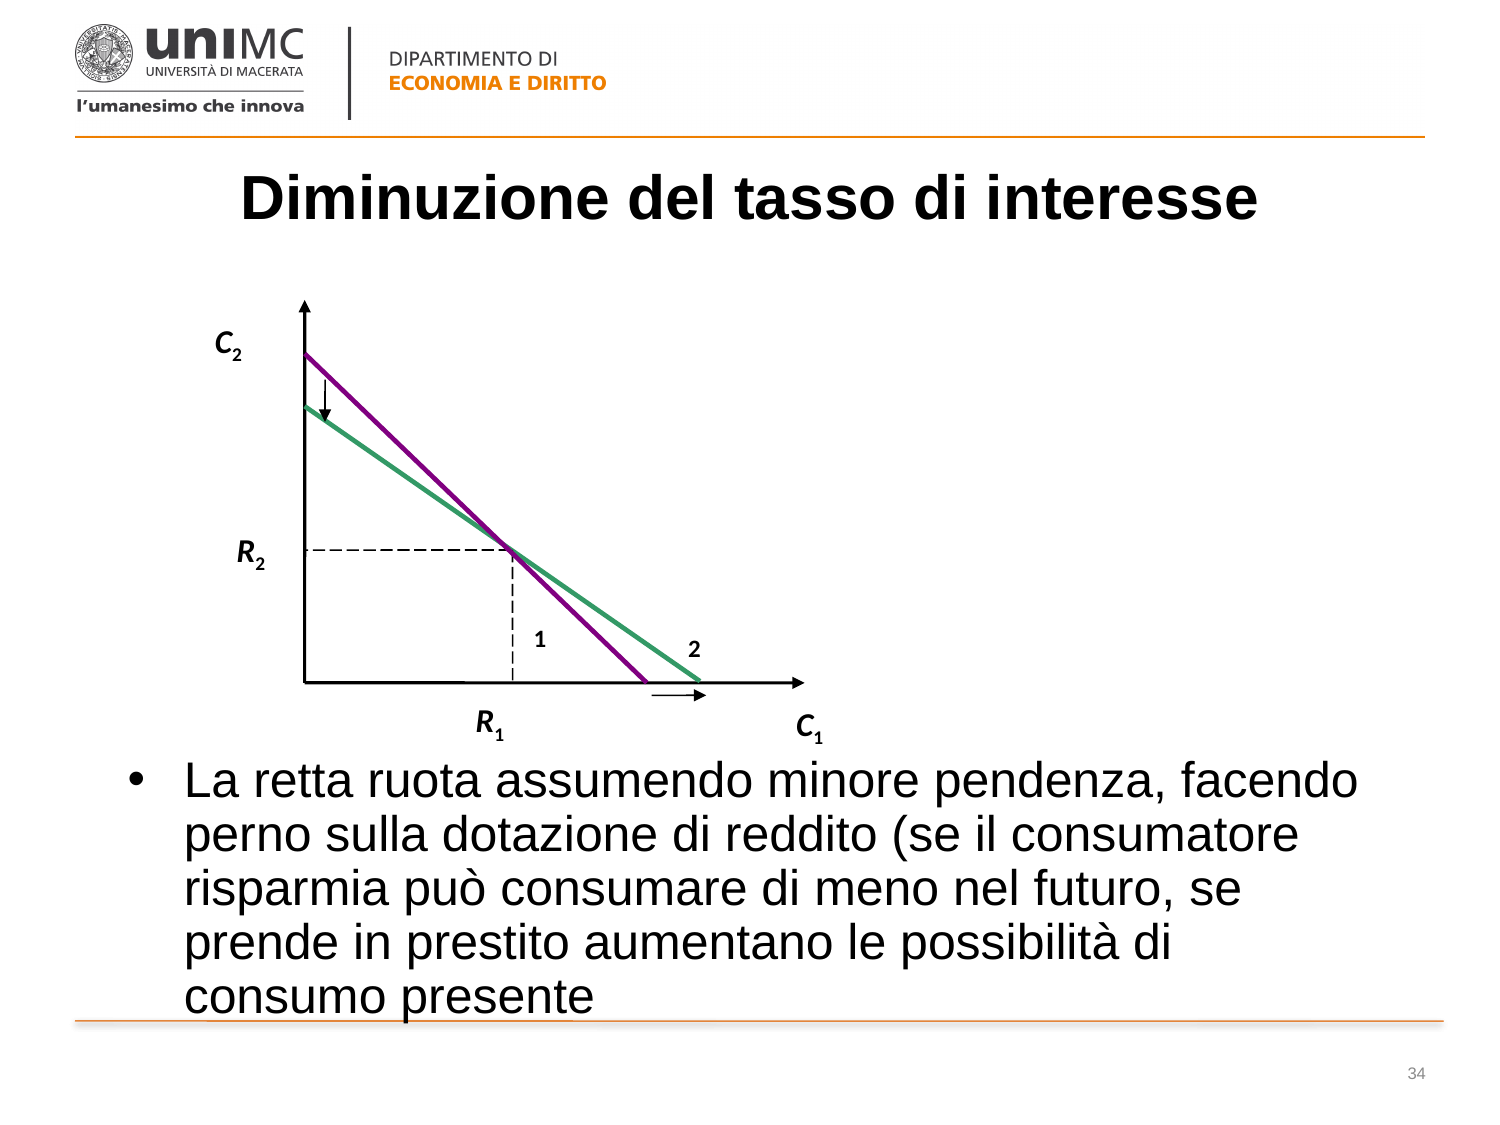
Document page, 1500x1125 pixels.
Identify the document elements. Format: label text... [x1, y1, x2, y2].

picture [75, 24, 1425, 138]
slide_number 34 [1091, 1042, 1442, 1103]
title Diminuzione del tasso di interesse [75, 149, 1425, 241]
list La retta ruota assumendo minore pendenza, facendo perno sulla dotazione di reddito (se il consumatore risparmia può consumare di meno nel futuro, se prende in prestito aumentano le possibilità di consumo presente [112, 746, 1388, 935]
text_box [199, 299, 880, 771]
